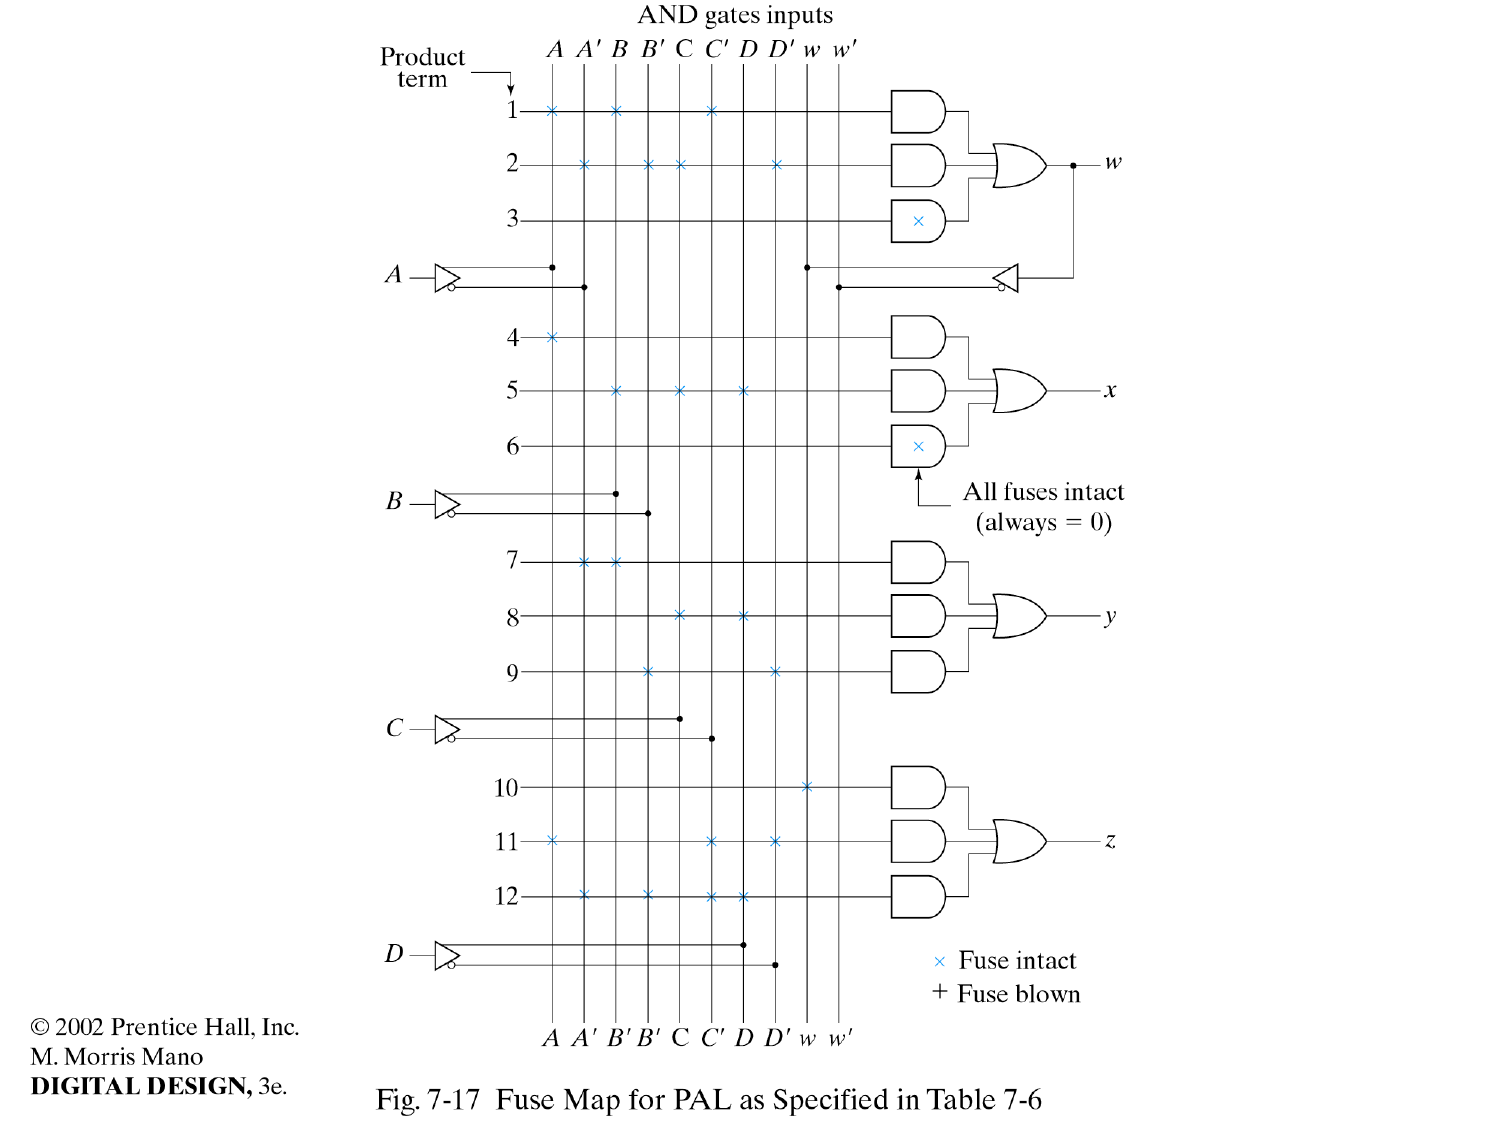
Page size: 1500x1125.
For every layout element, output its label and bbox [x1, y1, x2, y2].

picture [374, 0, 1125, 1117]
picture [29, 1012, 301, 1100]
